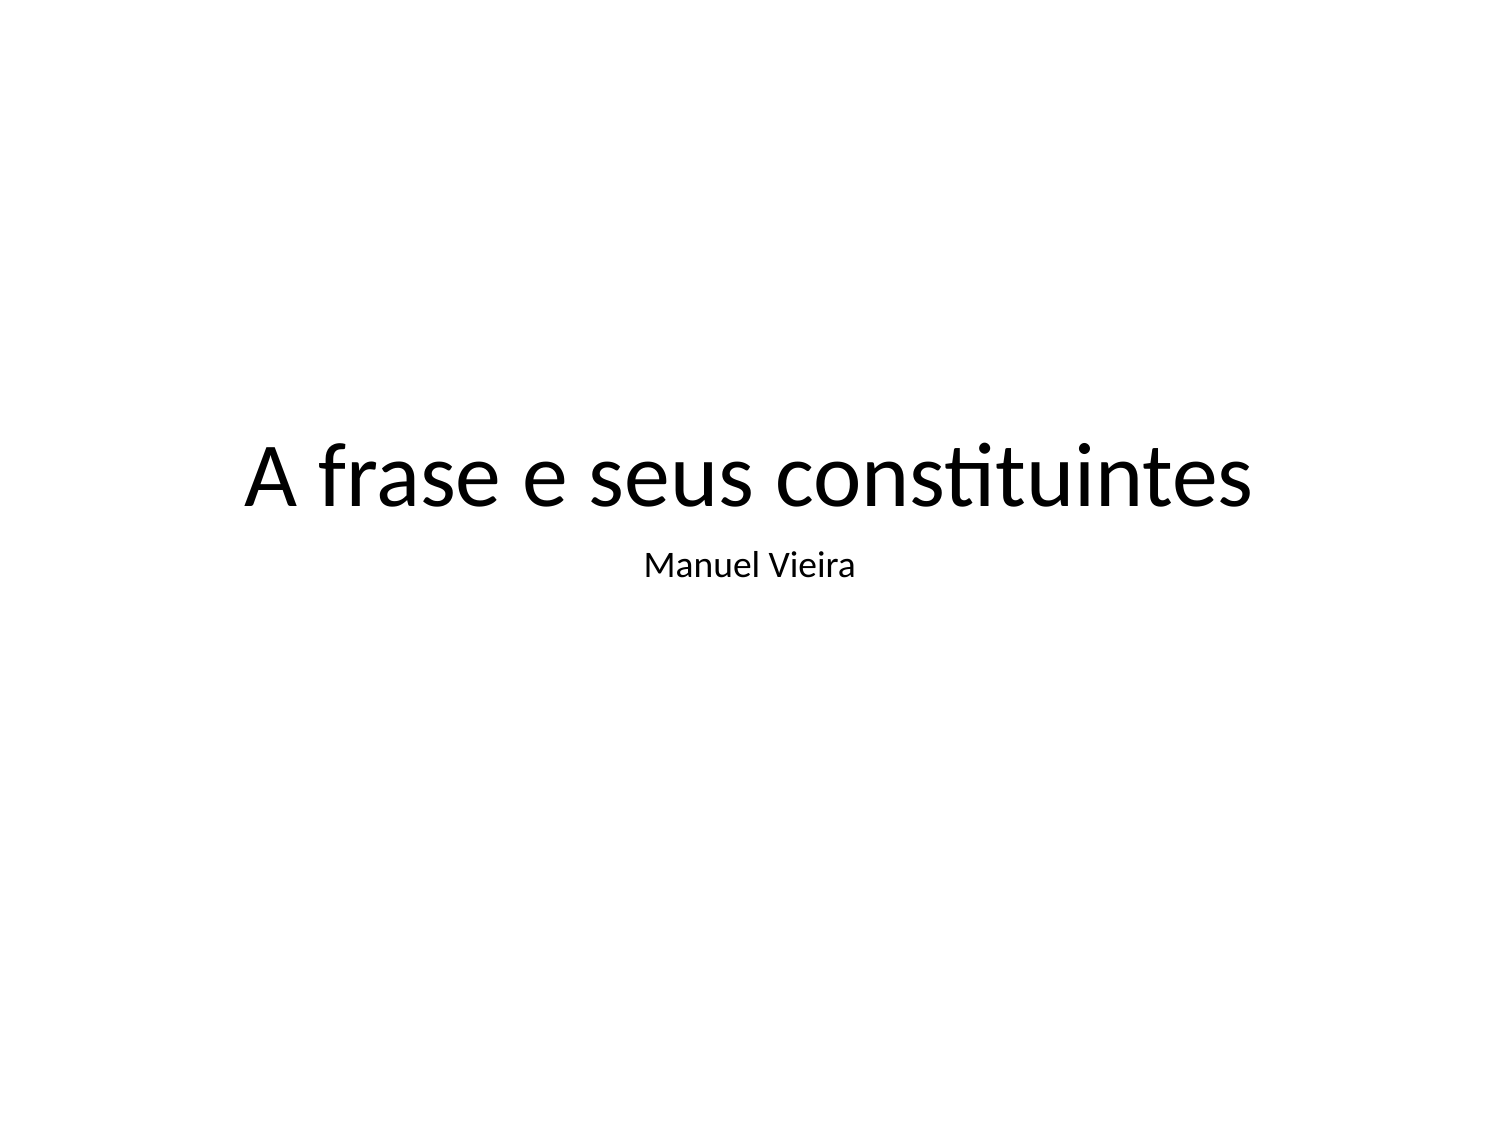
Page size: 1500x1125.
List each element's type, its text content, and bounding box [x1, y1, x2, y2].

text_box Manuel Vieira [628, 532, 872, 592]
title A frase e seus constituintes [112, 349, 1388, 591]
